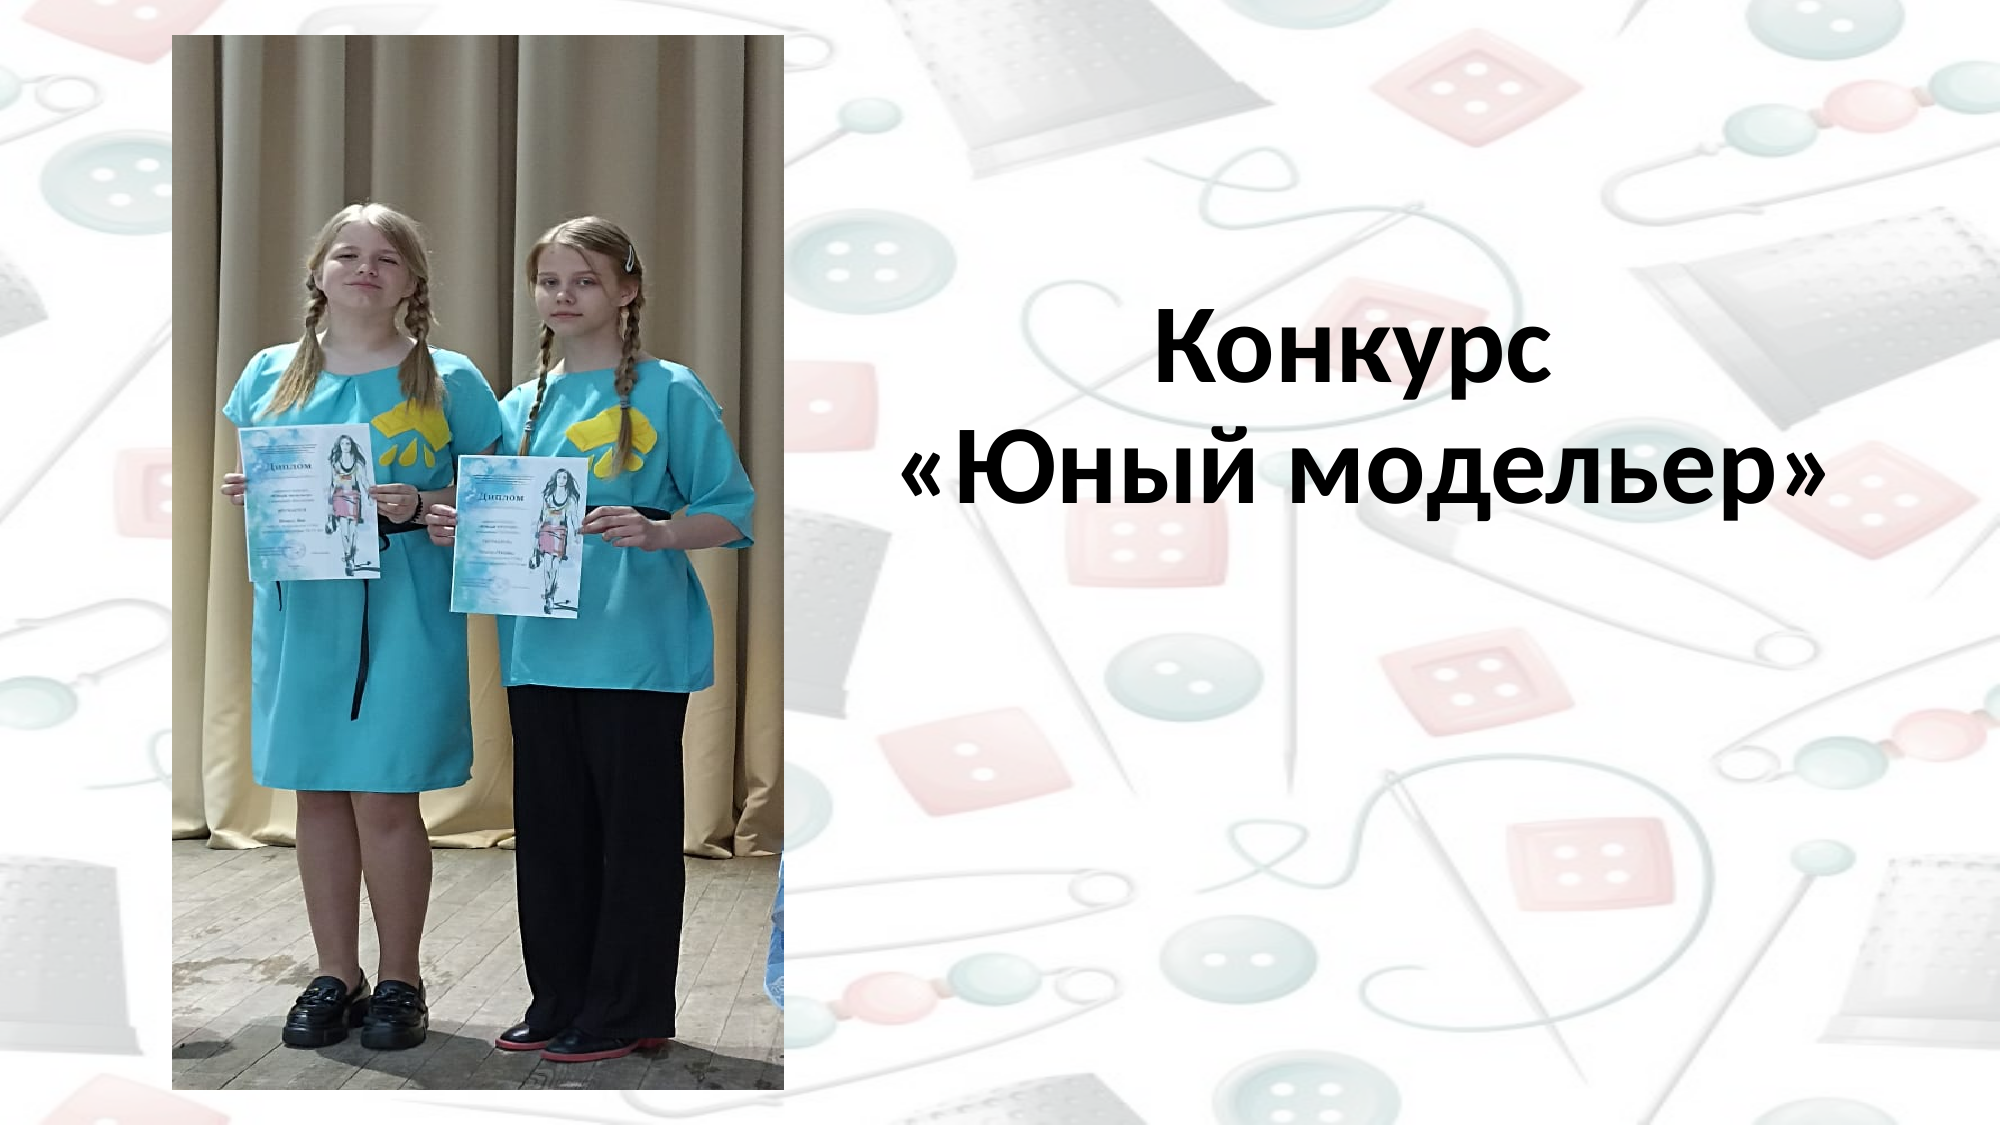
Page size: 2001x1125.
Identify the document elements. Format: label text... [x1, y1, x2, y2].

picture [172, 35, 784, 1090]
title Конкурс «Юный модельер» [869, 59, 1863, 754]
